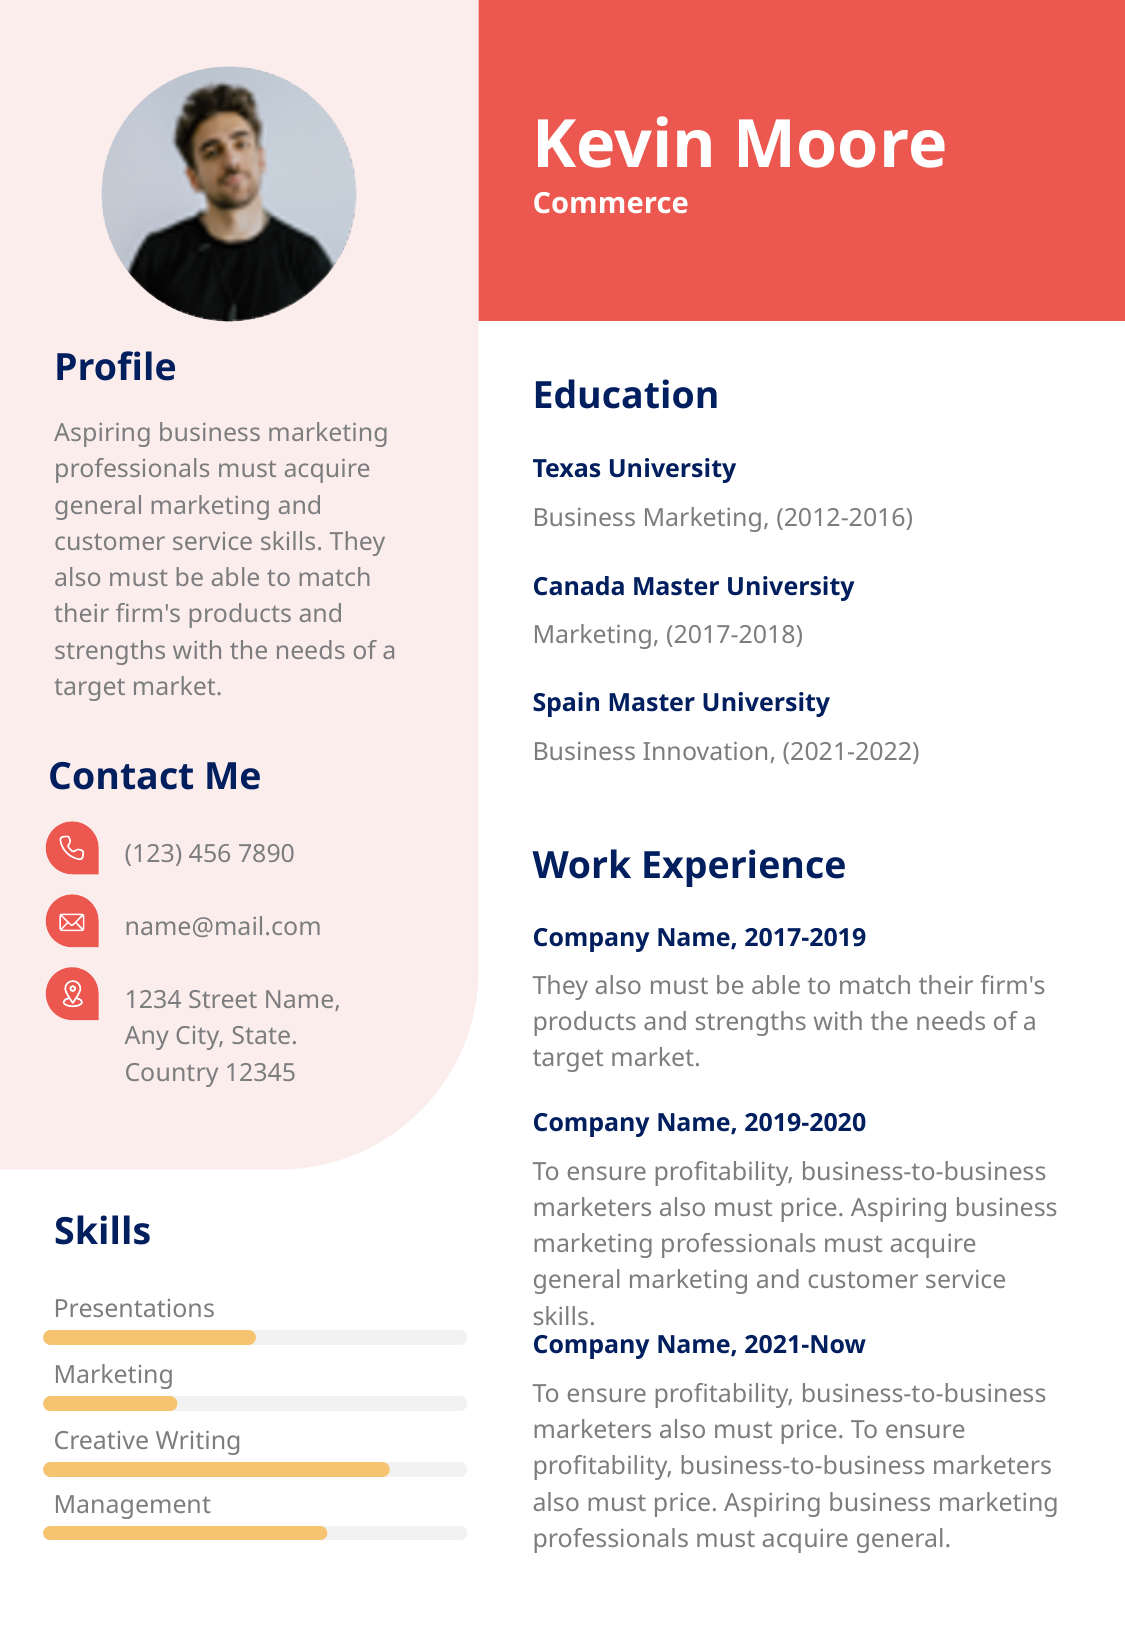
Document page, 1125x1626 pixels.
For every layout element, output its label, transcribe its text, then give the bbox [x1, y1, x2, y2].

text_box Texas University [517, 439, 1086, 491]
text_box They also must be able to match their firm's products and strengths with the needs of a target market. [517, 959, 1086, 1080]
text_box Aspiring business marketing professionals must acquire general marketing and customer service skills. They also must be able to match their firm's products and strengths with the needs of a target market. [39, 402, 425, 708]
text_box [59, 913, 85, 932]
text_box Business Marketing, (2012-2016) [517, 491, 1086, 539]
text_box [0, 0, 480, 1171]
text_box Company Name, 2021-Now [517, 1315, 1086, 1367]
text_box To ensure profitability, business-to-business marketers also must price. Aspiring business marketing professionals must acquire general marketing and customer service skills. [517, 1145, 1086, 1315]
text_box Company Name, 2019-2020 [517, 1093, 1086, 1145]
picture [101, 66, 357, 322]
text_box [44, 893, 100, 949]
text_box Canada Master University [517, 556, 1086, 608]
text_box Skills [39, 1208, 479, 1260]
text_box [517, 93, 1001, 228]
text_box Education [517, 363, 1086, 424]
text_box [44, 820, 100, 876]
text_box [59, 835, 85, 861]
text_box Contact Me [33, 744, 380, 805]
text_box (123) 456 7890 [109, 823, 380, 875]
text_box Company Name, 2017-2019 [517, 907, 1086, 959]
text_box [62, 980, 83, 1008]
text_box name@mail.com [109, 897, 380, 949]
text_box 1234 Street Name, Any City, State. Country 12345 [109, 969, 380, 1094]
text_box Spain Master University [517, 673, 1086, 725]
text_box [44, 966, 100, 1022]
text_box To ensure profitability, business-to-business marketers also must price. To ensure profitability, business-to-business marketers also must price. Aspiring business marketing professionals must acquire general. [517, 1367, 1086, 1560]
text_box [477, 0, 1125, 322]
text_box Marketing, (2017-2018) [517, 608, 1086, 656]
text_box Business Innovation, (2021-2022) [517, 725, 1086, 773]
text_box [45, 1284, 461, 1534]
text_box Work Experience [517, 833, 1086, 894]
text_box Profile [39, 335, 425, 396]
